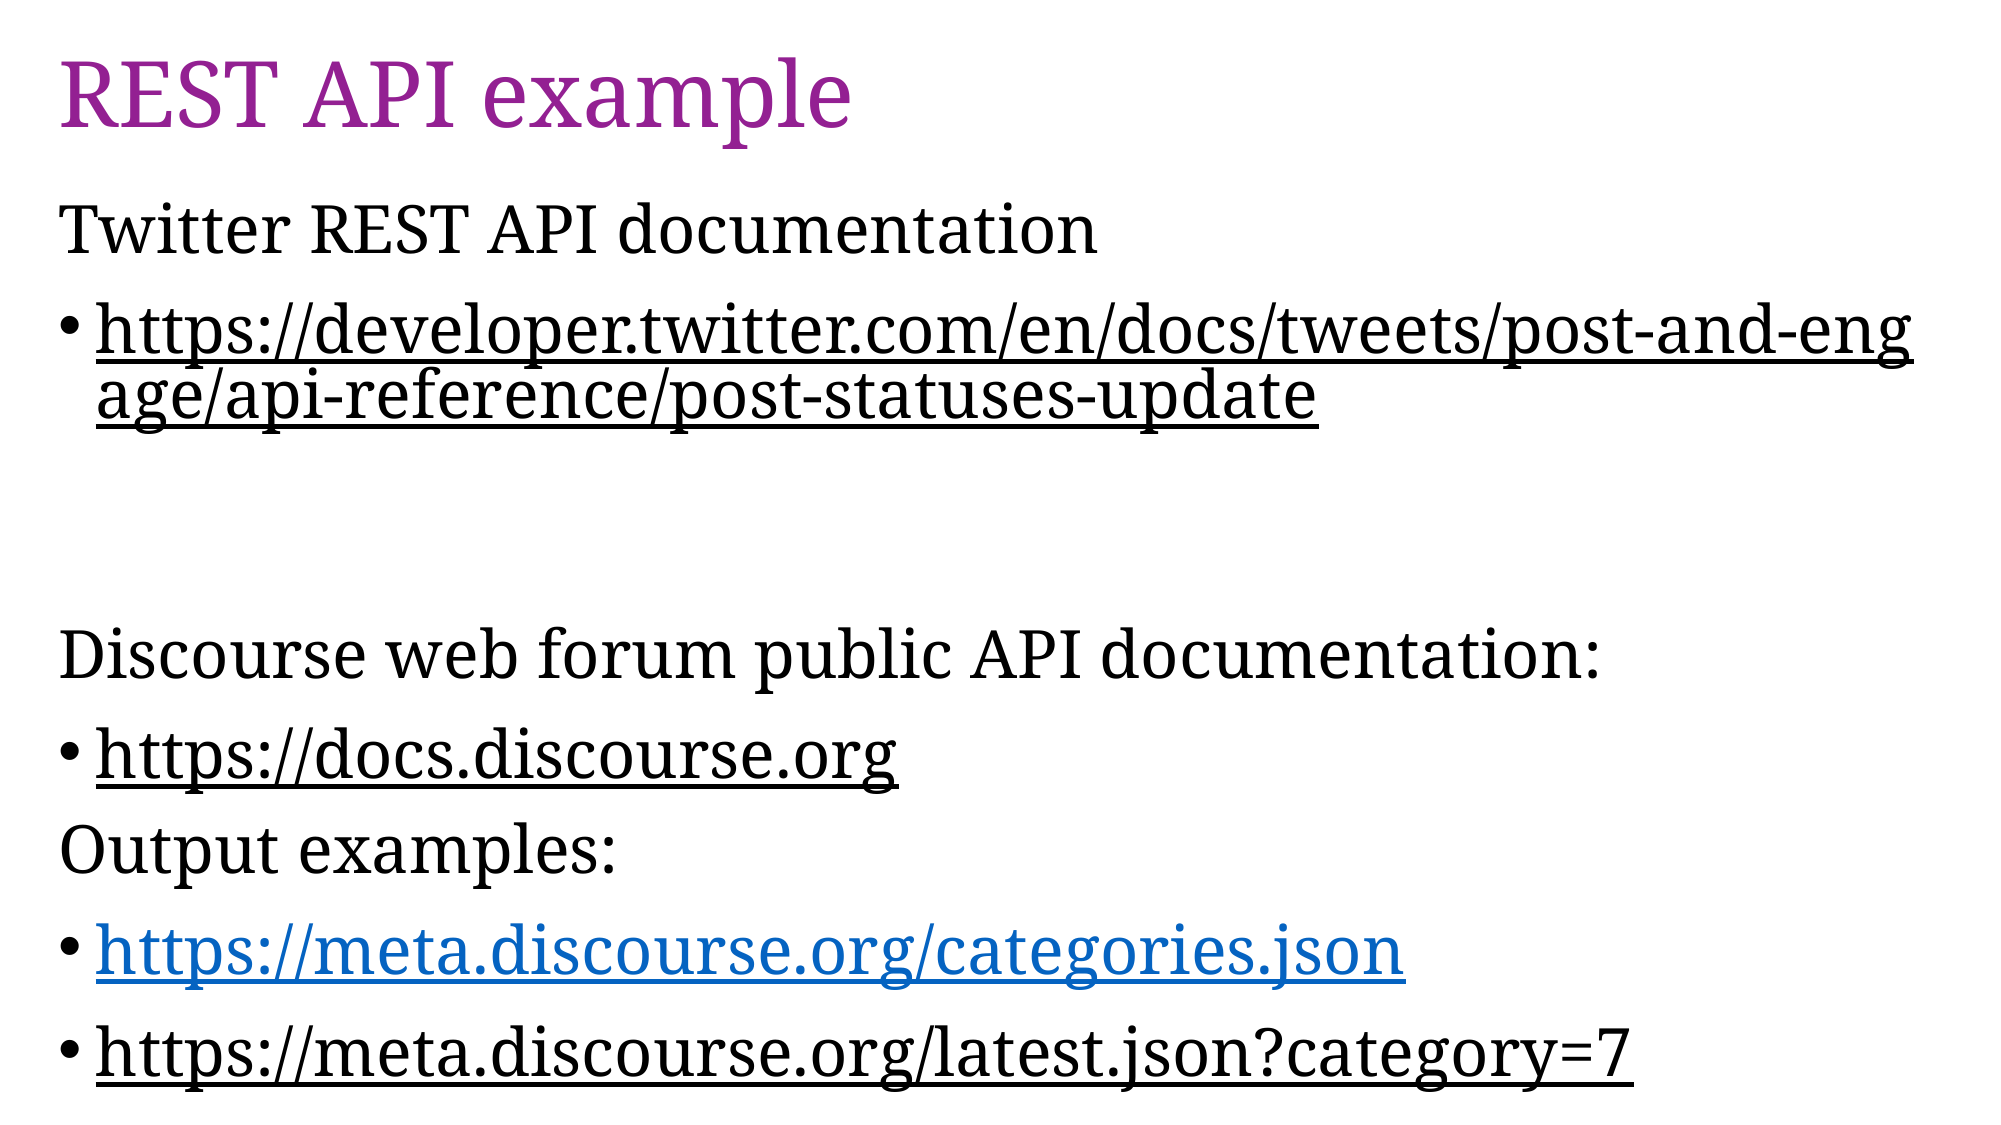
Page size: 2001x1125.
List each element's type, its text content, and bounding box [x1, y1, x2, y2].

list Twitter REST API documentation https://developer.twitter.com/en/docs/tweets/post-and-engage/api-reference/post-statuses-update Discourse web forum public API documentation: https://docs.discourse.org Output examples: https://meta.discourse.org/categories.json https://meta.discourse.org/latest.json?category=7 https://meta.discourse.org/t/3423.json (requires authentication) [43, 188, 1953, 1106]
title REST API example [43, 25, 1953, 171]
